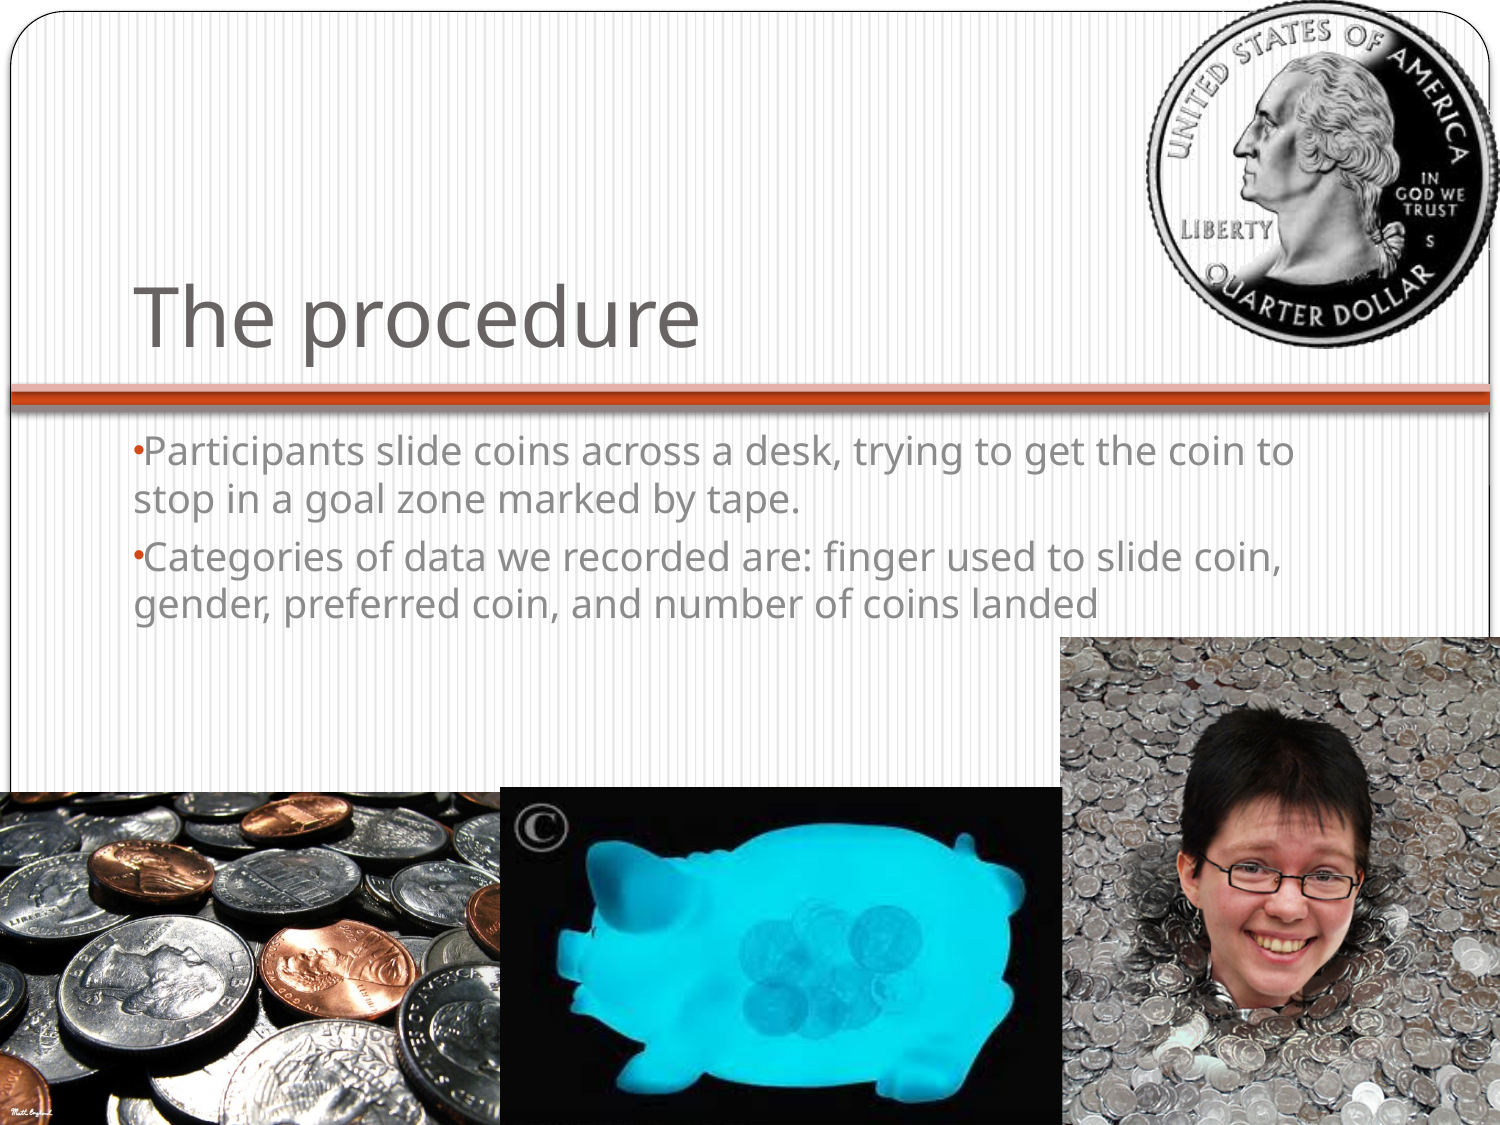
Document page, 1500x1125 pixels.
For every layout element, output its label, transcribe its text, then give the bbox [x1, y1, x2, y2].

picture [1146, 0, 1500, 349]
list Participants slide coins across a desk, trying to get the coin to stop in a goal zone marked by tape. Categories of data we recorded are: finger used to slide coin, gender, preferred coin, and number of coins landed [118, 417, 1394, 638]
picture [0, 637, 1500, 1125]
title The procedure [118, 156, 1394, 380]
